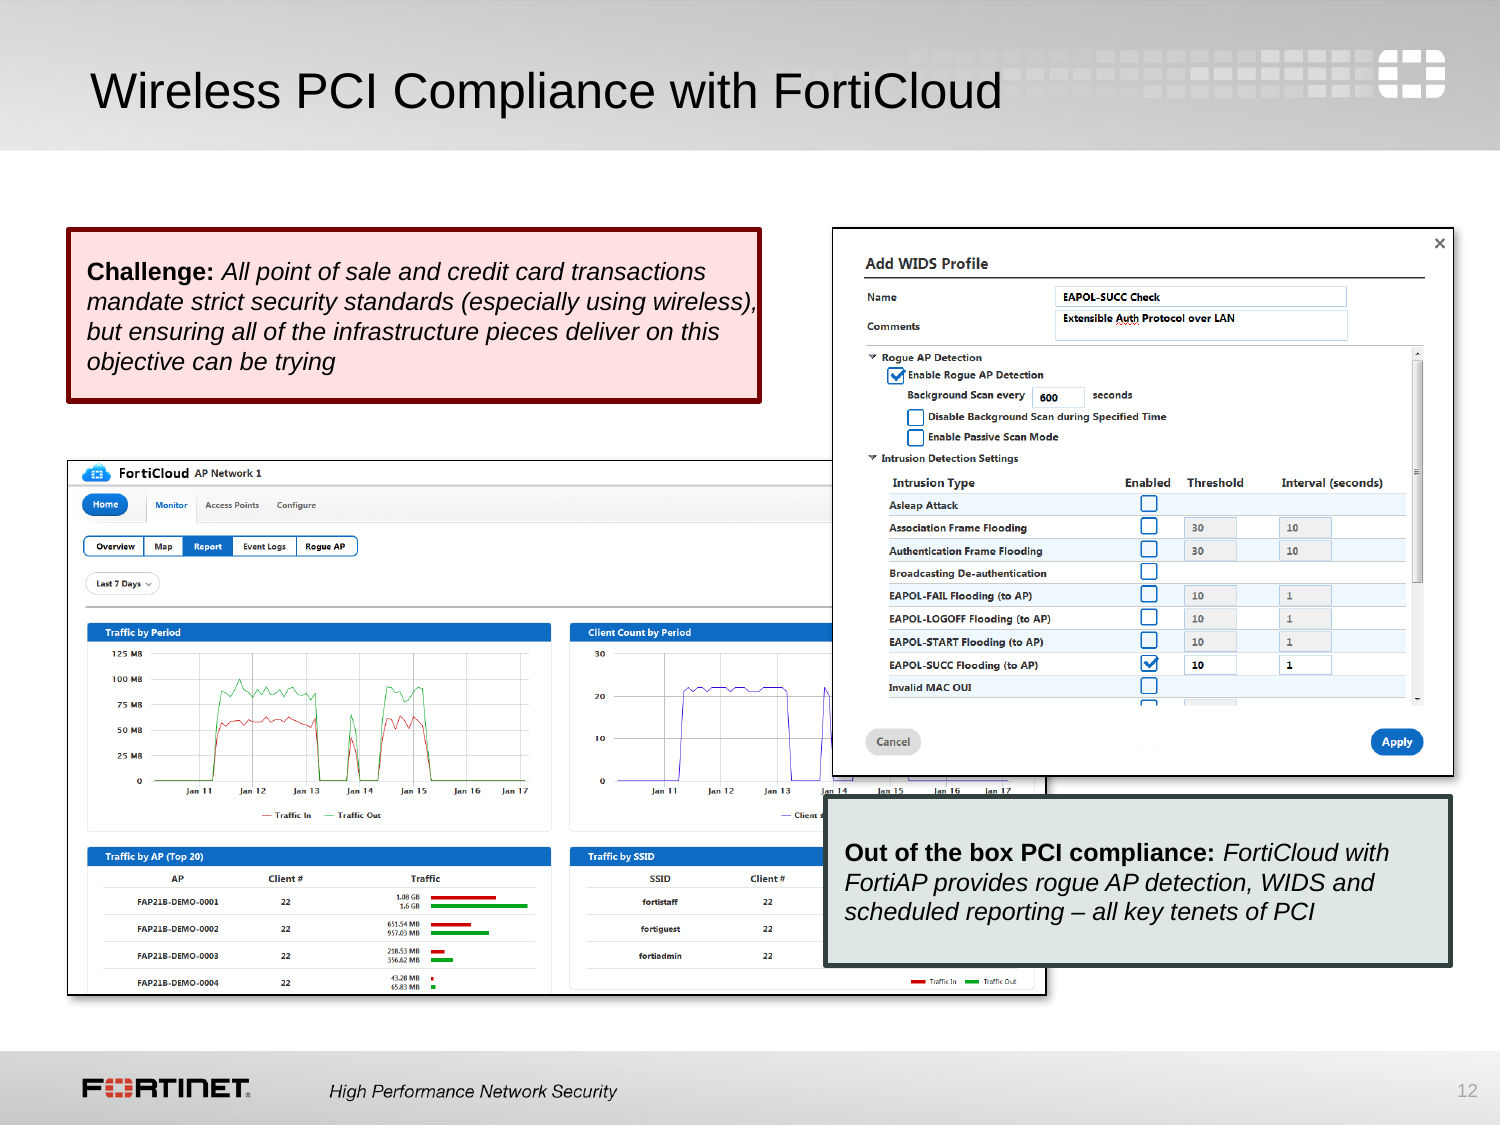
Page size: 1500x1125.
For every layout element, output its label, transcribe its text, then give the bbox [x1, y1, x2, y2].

text_box Challenge: All point of sale and credit card transactions mandate strict security standards (especially using wireless), but ensuring all of the infrastructure pieces deliver on this objective can be trying [68, 229, 760, 401]
picture [0, 0, 1500, 1125]
text_box Out of the box PCI compliance: FortiCloud with FortiAP provides rogue AP detection, WIDS and scheduled reporting – all key tenets of PCI [1051, 796, 1451, 966]
title Wireless PCI Compliance with FortiCloud [75, 45, 1425, 138]
